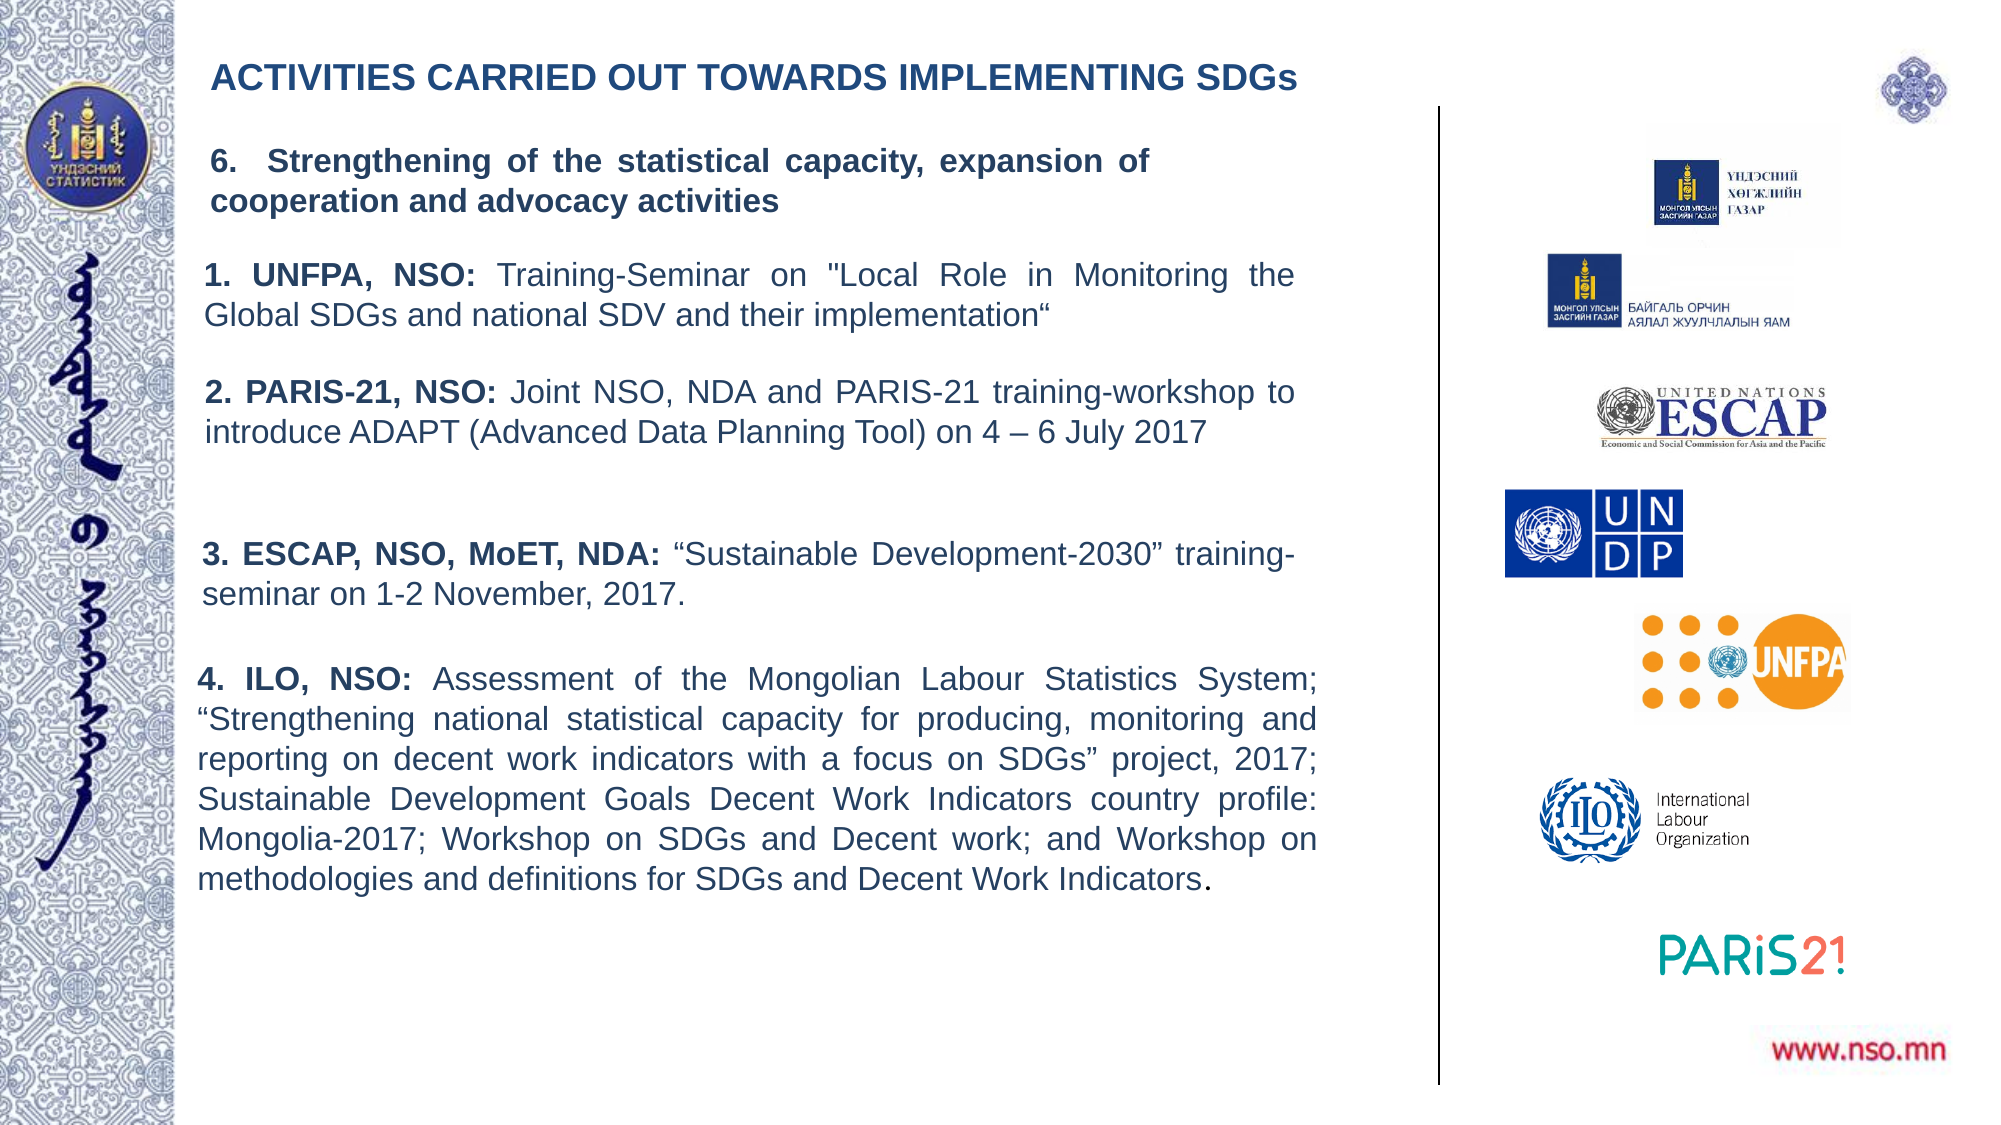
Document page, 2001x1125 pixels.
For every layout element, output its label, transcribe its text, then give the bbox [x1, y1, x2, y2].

text_box 4. ILO, NSO: Assessment of the Mongolian Labour Statistics System; “Strengthening national statistical capacity for producing, monitoring and reporting on decent work indicators with a focus on SDGs” project, 2017; Sustainable Development Goals Decent Work Indicators country profile: Mongolia-2017; Workshop on SDGs and Decent work; and Workshop on methodologies and definitions for SDGs and Decent Work Indicators. [181, 648, 1336, 906]
text_box ACTIVITIES CARRIED OUT TOWARDS IMPLEMENTING SDGs [195, 45, 1894, 105]
text_box 6. Strengthening of the statistical capacity, expansion of cooperation and advocacy activities [193, 130, 1168, 244]
text_box 2. PARIS-21, NSO: Joint NSO, NDA and PARIS-21 training-workshop to introduce ADAPT (Advanced Data Planning Tool) on 4 – 6 July 2017 [188, 360, 1313, 459]
text_box 1. UNFPA, NSO: Training-Seminar on "Local Role in Monitoring the Global SDGs and national SDV and their implementation“ [187, 244, 1313, 343]
picture [0, 0, 2001, 1125]
text_box 3. ESCAP, NSO, MoET, NDА: “Sustainable Development-2030” training-seminar on 1-2 November, 2017. [185, 523, 1313, 622]
